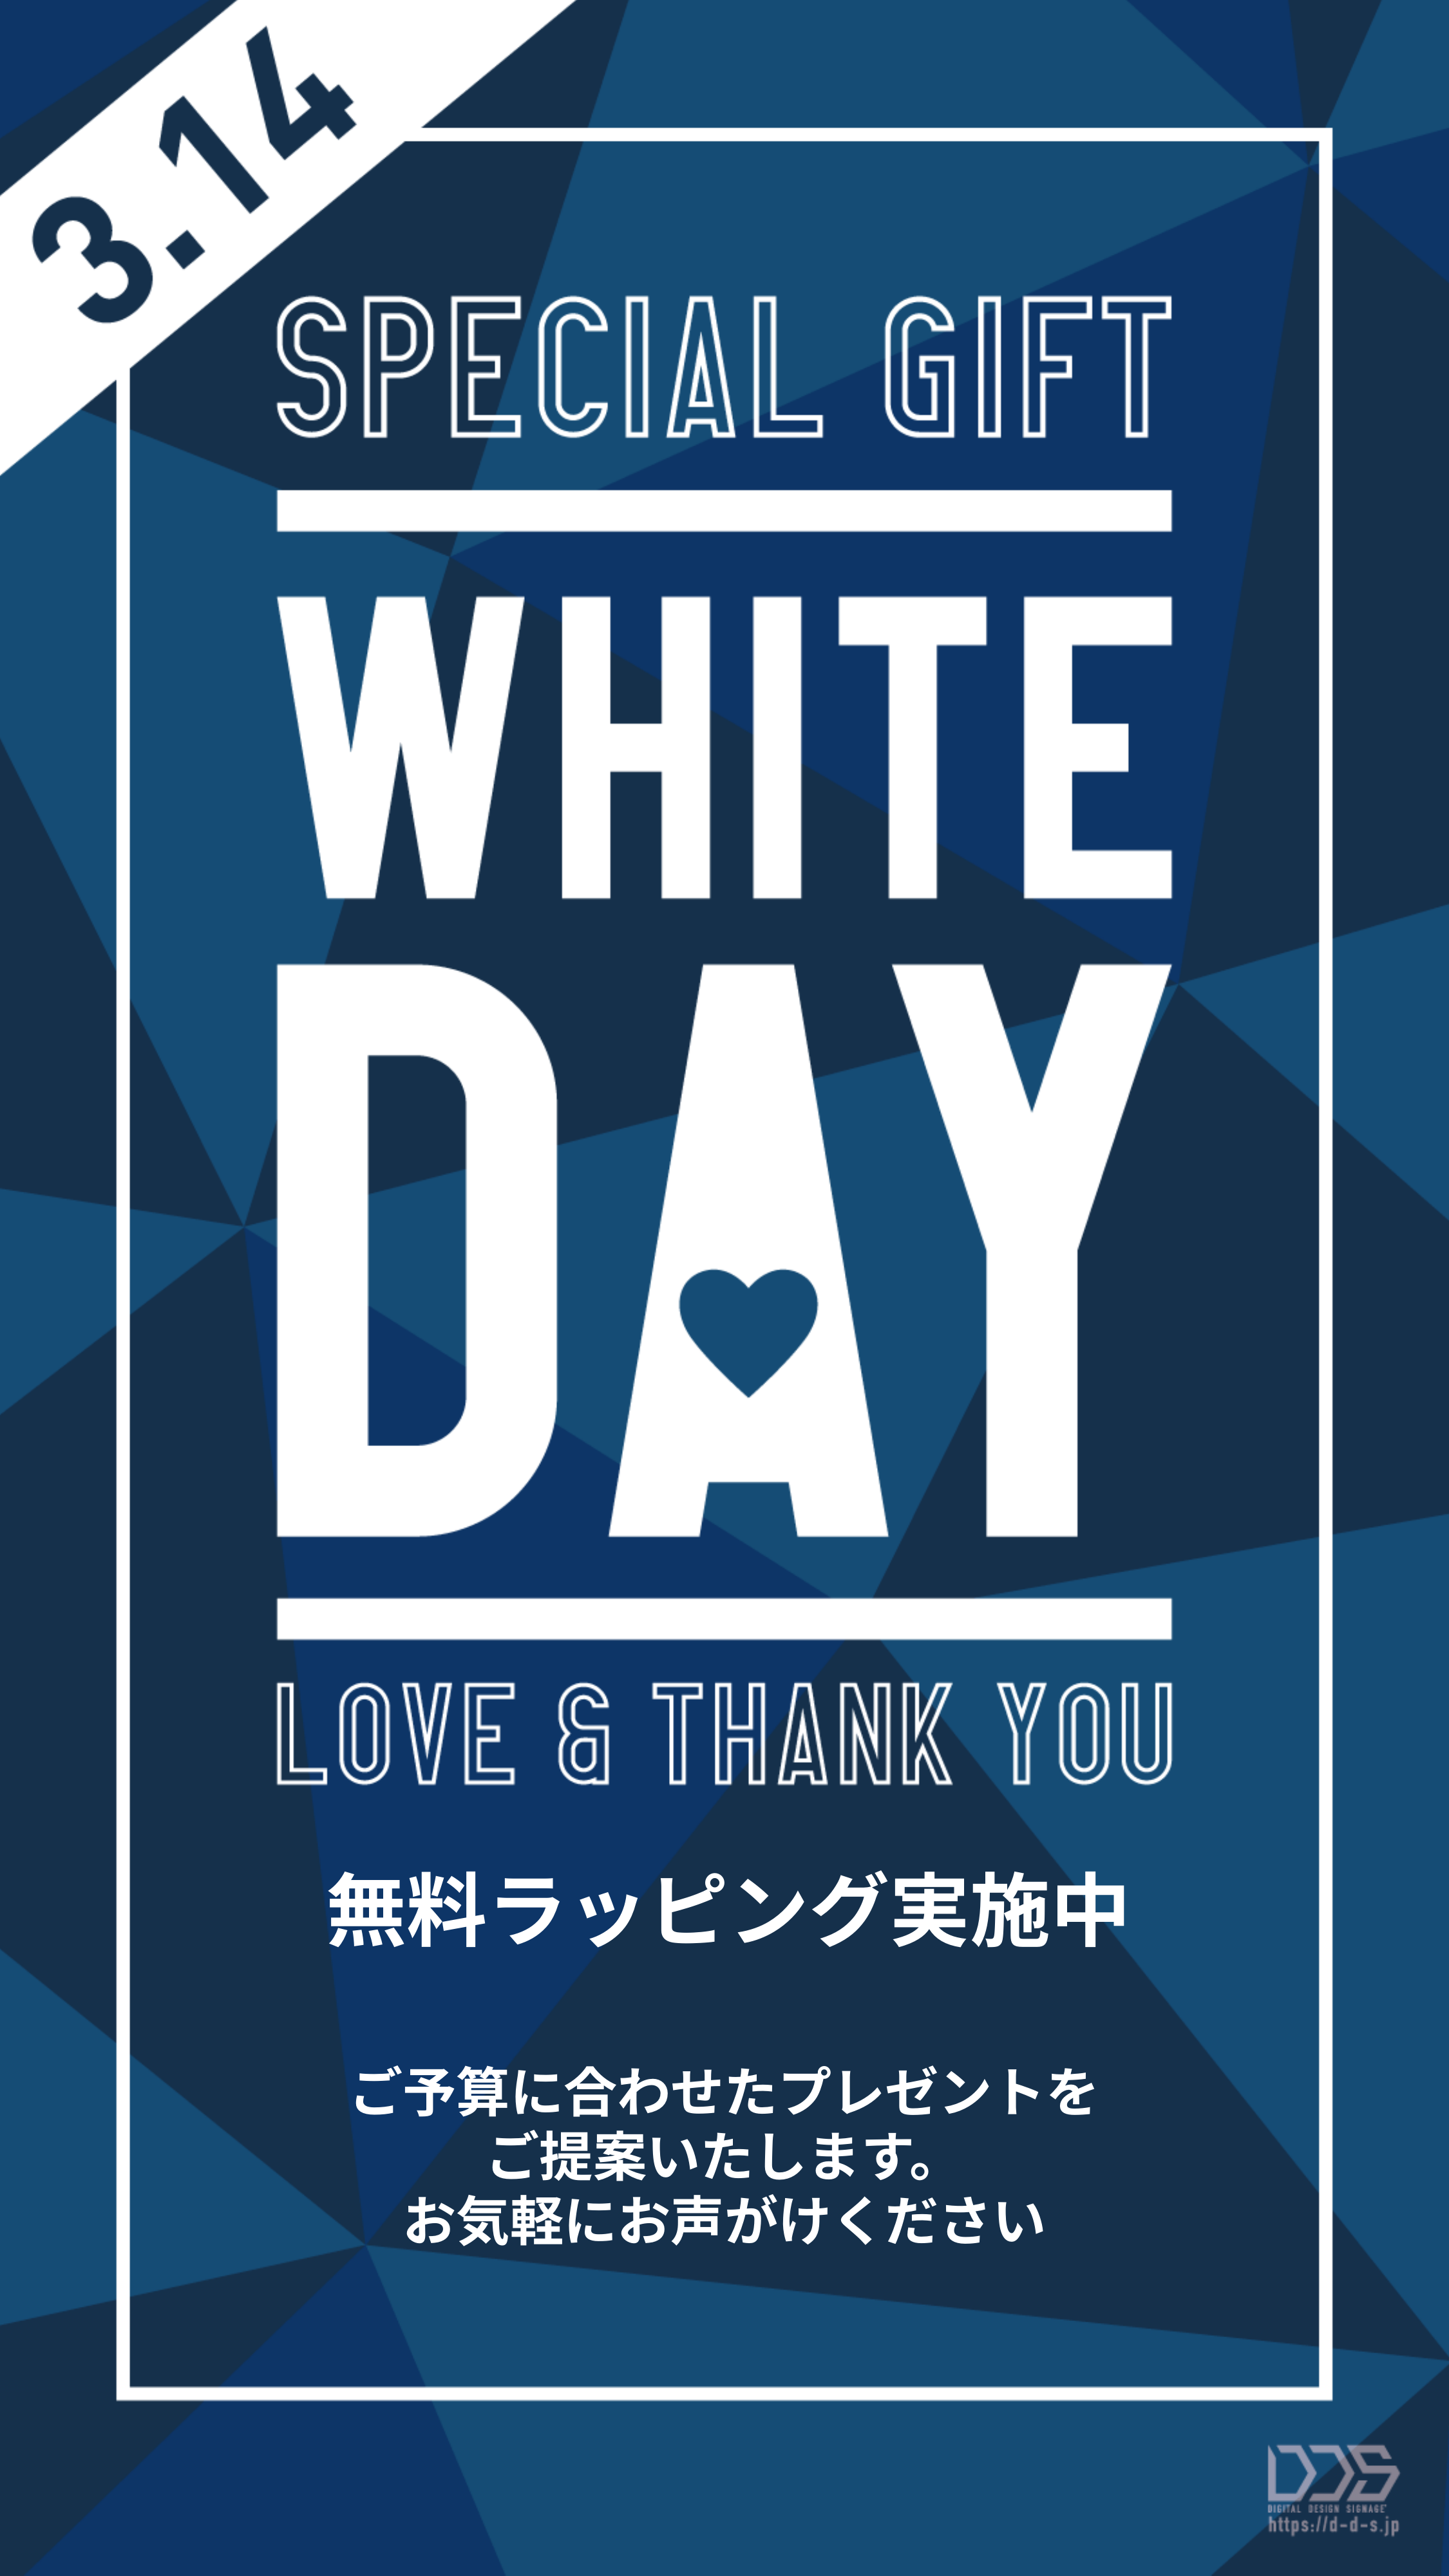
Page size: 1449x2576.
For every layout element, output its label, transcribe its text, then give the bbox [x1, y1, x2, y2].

text_box ご予算に合わせたプレゼントを ご提案いたします。 お気軽にお声がけください [207, 2054, 1242, 2257]
picture [0, 0, 1449, 2576]
subtitle 無料ラッピング実施中 [185, 1865, 1272, 1970]
